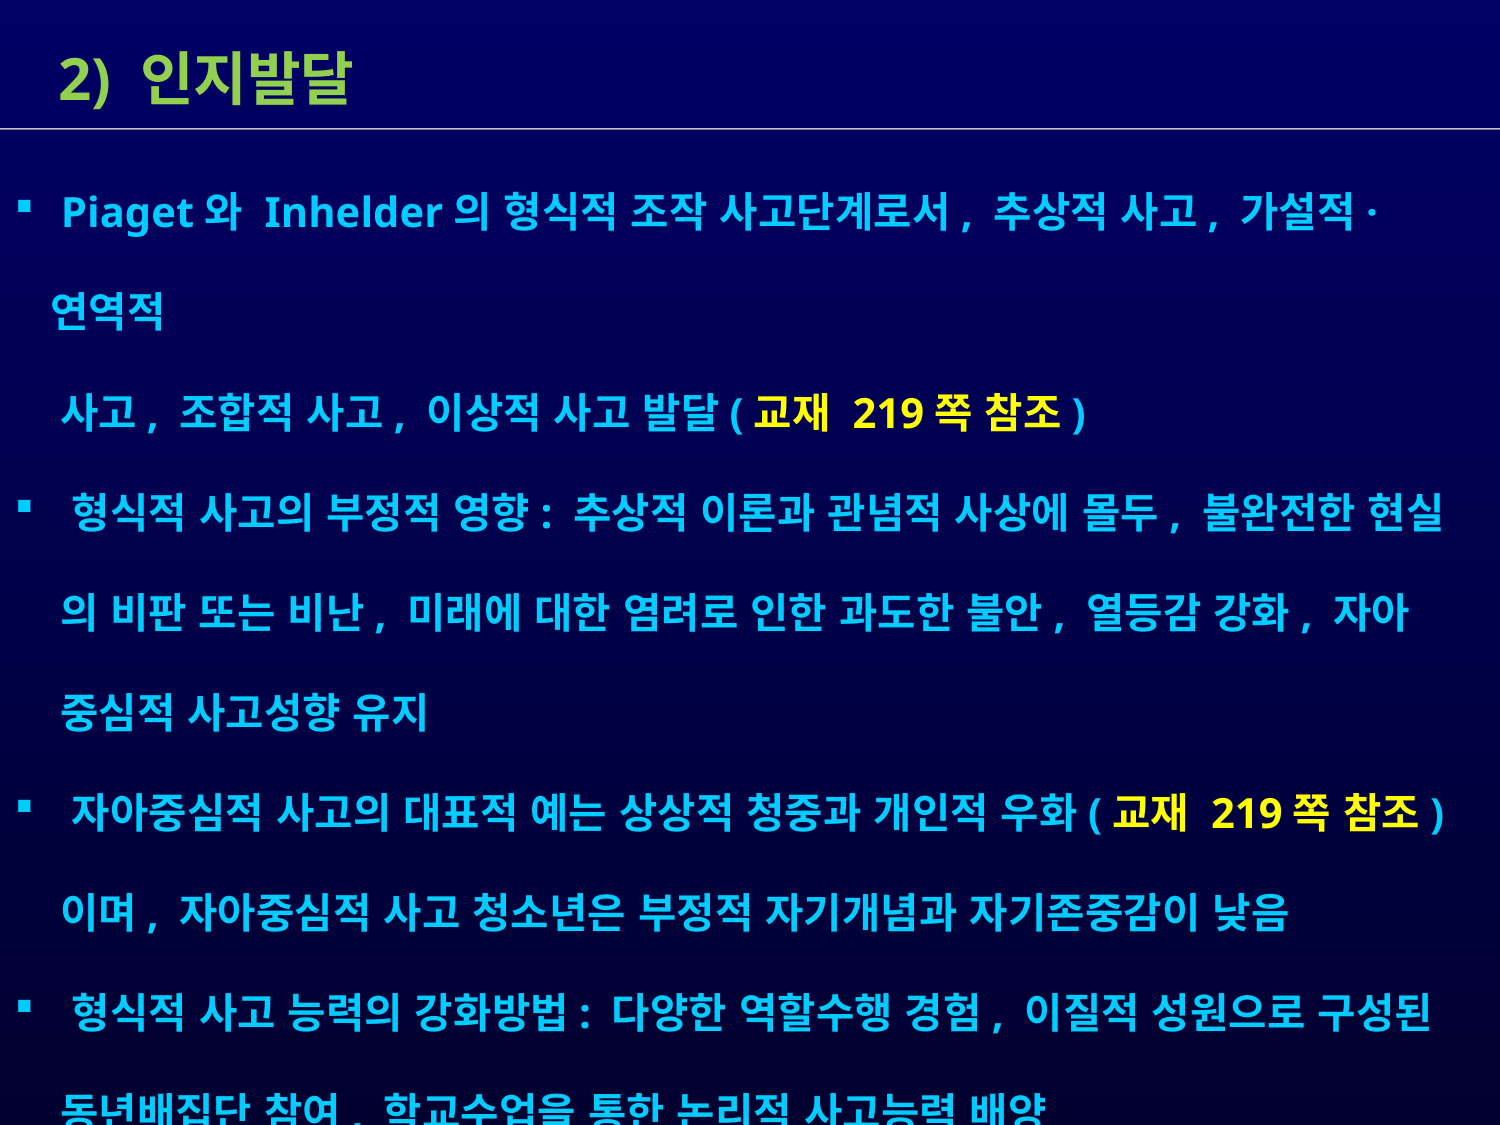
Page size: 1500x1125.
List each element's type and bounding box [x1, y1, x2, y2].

text_box [0, 34, 1500, 1035]
